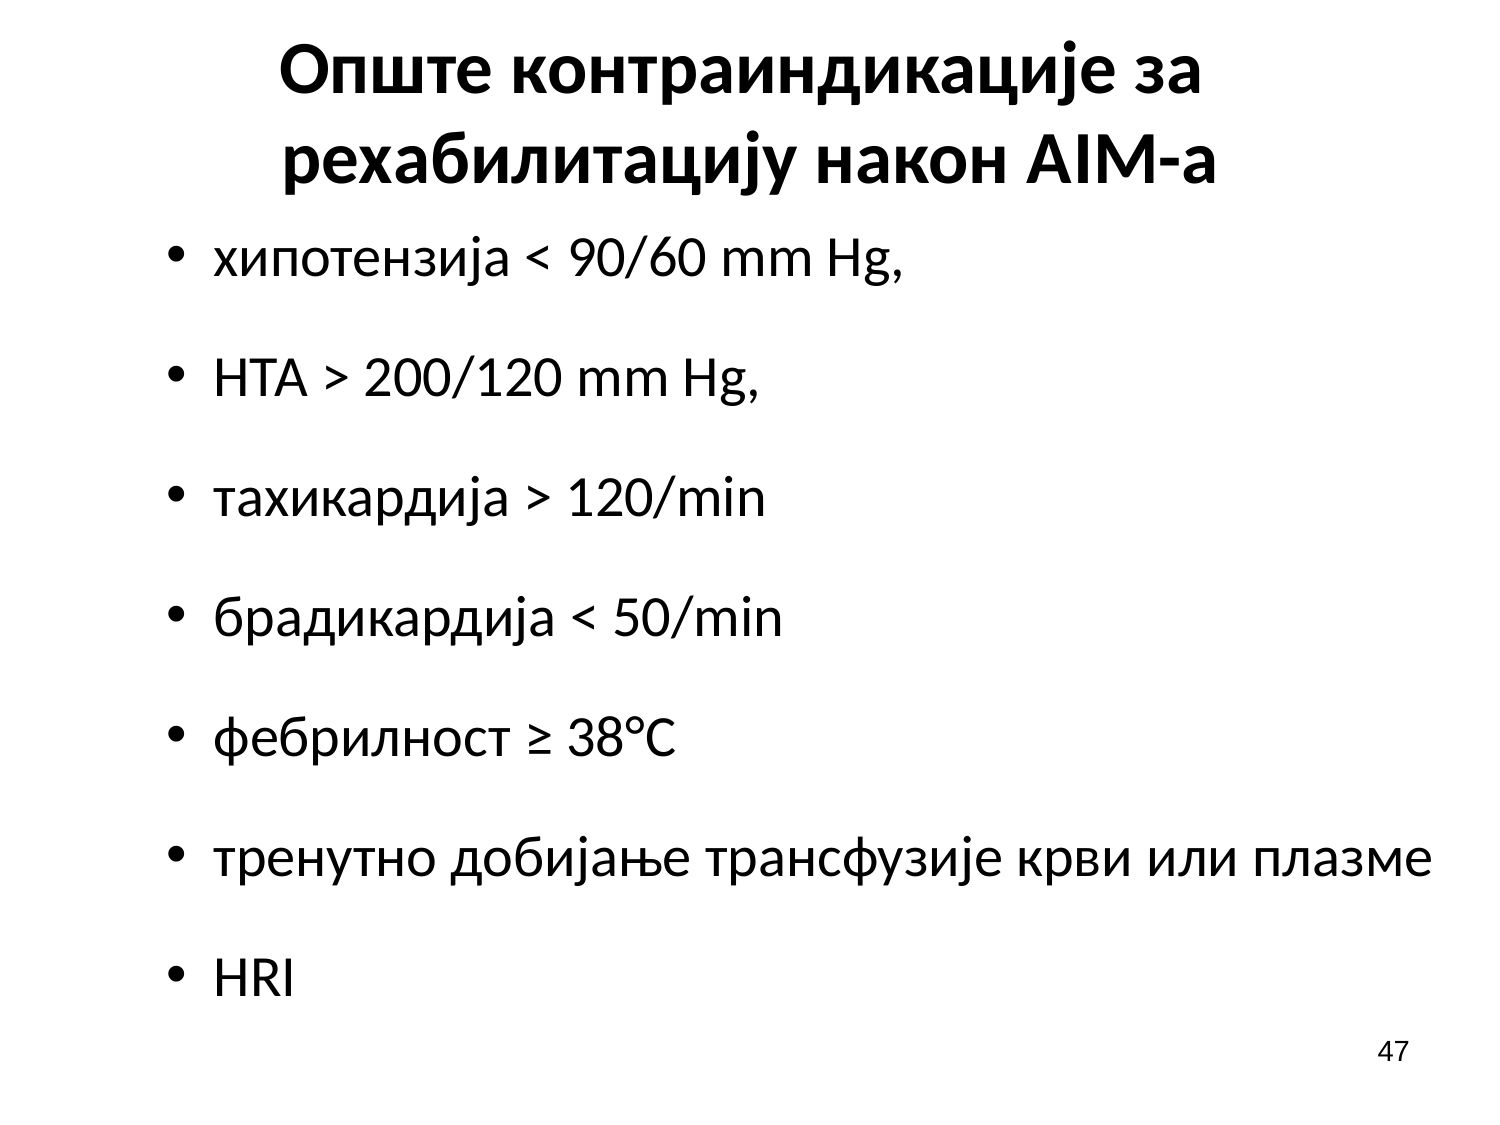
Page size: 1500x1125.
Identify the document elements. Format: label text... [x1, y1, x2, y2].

list хипотензија ˂ 90/60 mm Hg, HТА > 200/120 mm Hg, тахикардија > 120/min брадикардија ˂ 50/min фебрилност ≥ 38°C тренутно добијање трансфузије крви или плазме HRI [76, 210, 1471, 1024]
slide_number 47 [1074, 1024, 1425, 1103]
title Опште контраиндикације за рехабилитацију након АIМ-а [41, 19, 1459, 207]
